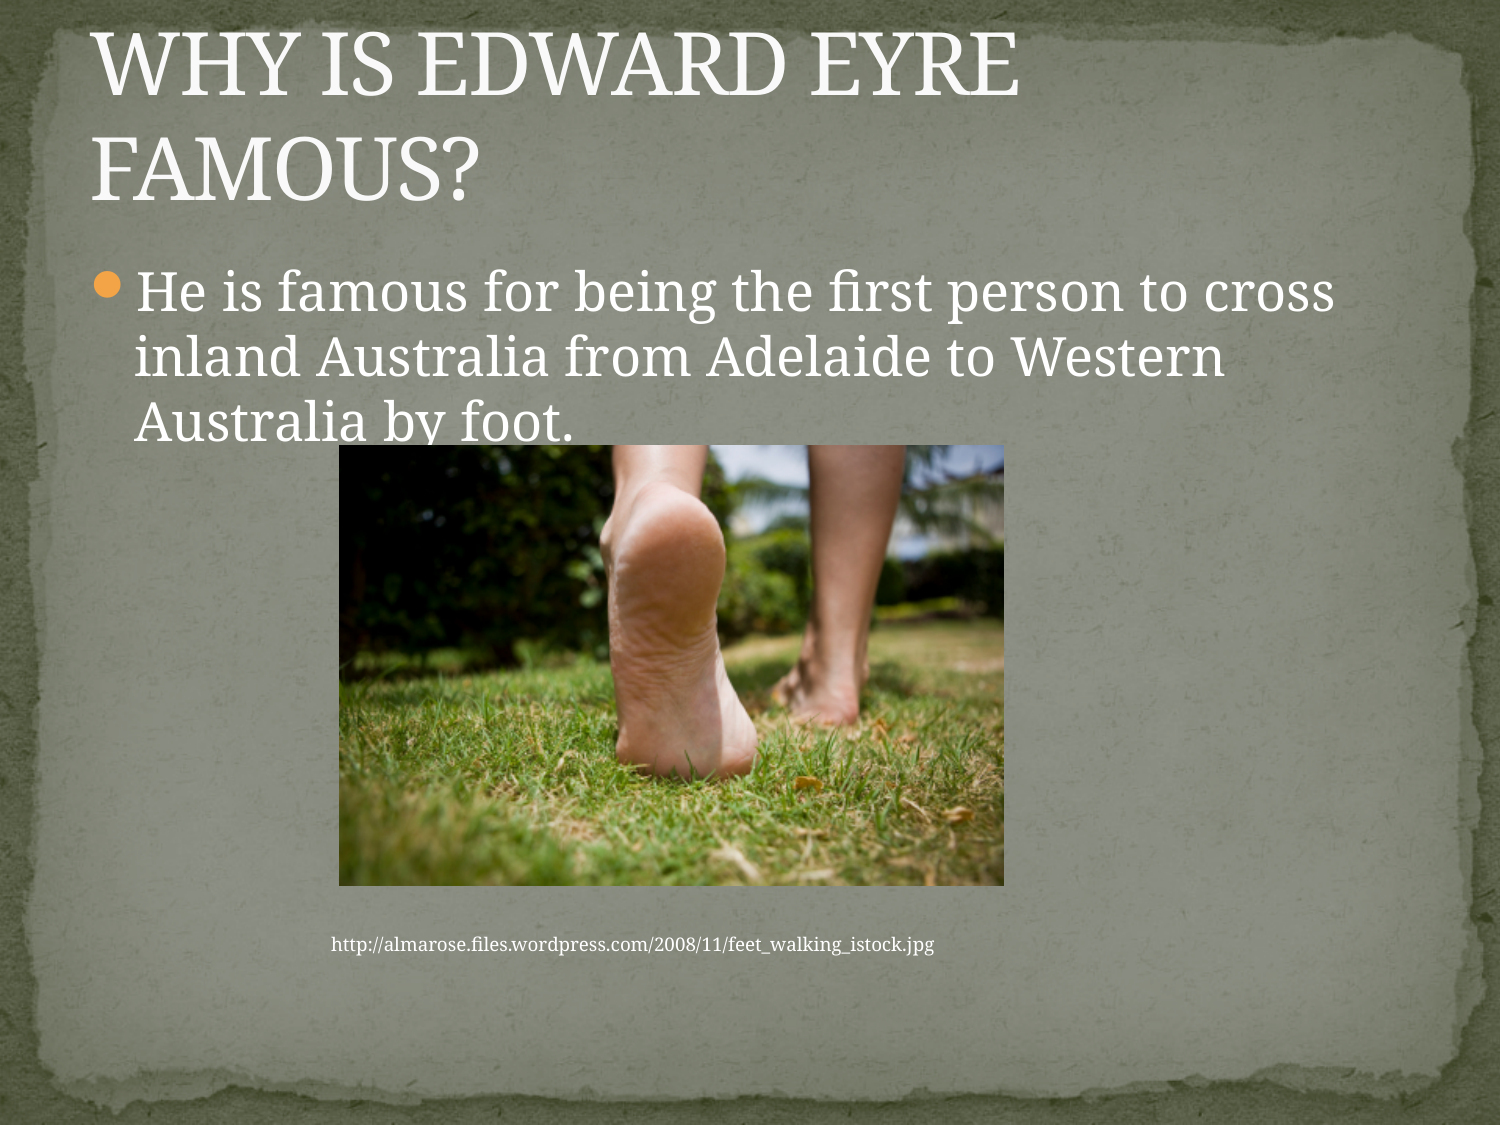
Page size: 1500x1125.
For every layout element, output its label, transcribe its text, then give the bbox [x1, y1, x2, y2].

list He is famous for being the first person to cross inland Australia from Adelaide to Western Australia by foot. [74, 249, 1426, 446]
title WHY IS EDWARD EYRE FAMOUS? [74, 24, 1425, 225]
picture [339, 445, 1004, 886]
text_box http://almarose.files.wordpress.com/2008/11/feet_walking_istock.jpg [316, 925, 1067, 964]
